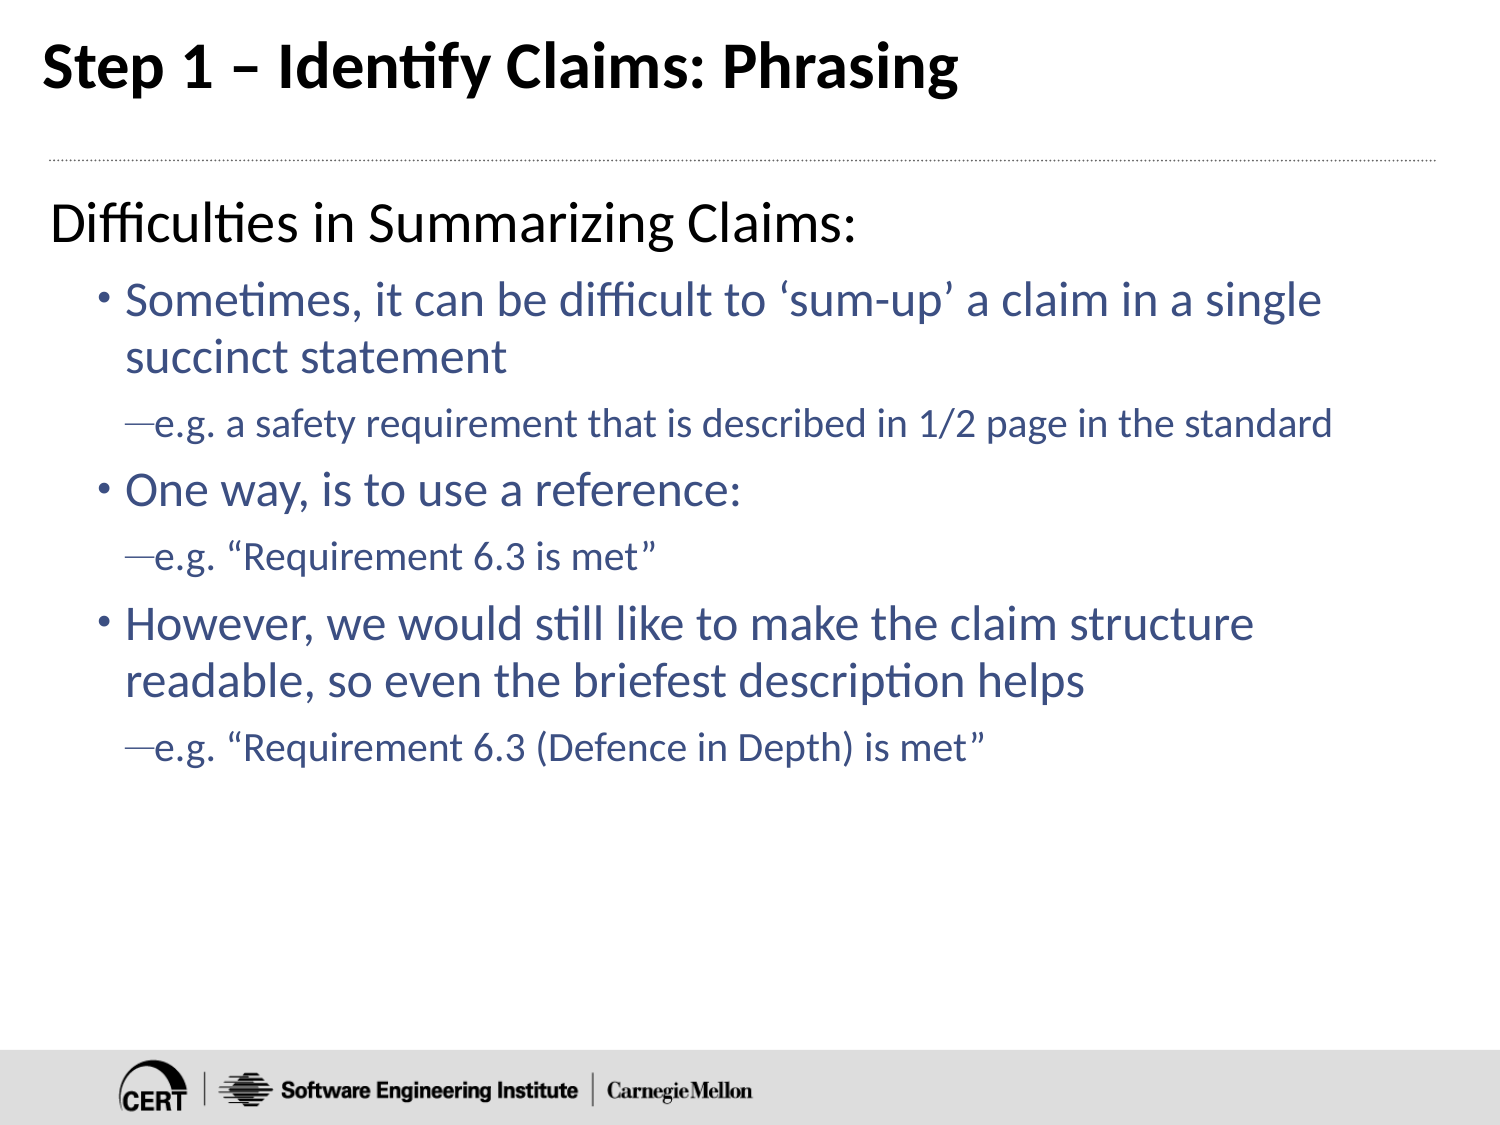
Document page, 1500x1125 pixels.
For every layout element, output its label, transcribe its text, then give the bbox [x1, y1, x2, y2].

title Step 1 – Identify Claims: Phrasing [42, 37, 1434, 155]
picture [102, 1056, 765, 1117]
list Difficulties in Summarizing Claims: Sometimes, it can be difficult to ‘sum-up’ a claim in a single succinct statement e.g. a safety requirement that is described in 1/2 page in the standard One way, is to use a reference: e.g. “Requirement 6.3 is met” However, we would still like to make the claim structure readable, so even the briefest description helps e.g. “Requirement 6.3 (Defence in Depth) is met” [49, 187, 1438, 1001]
